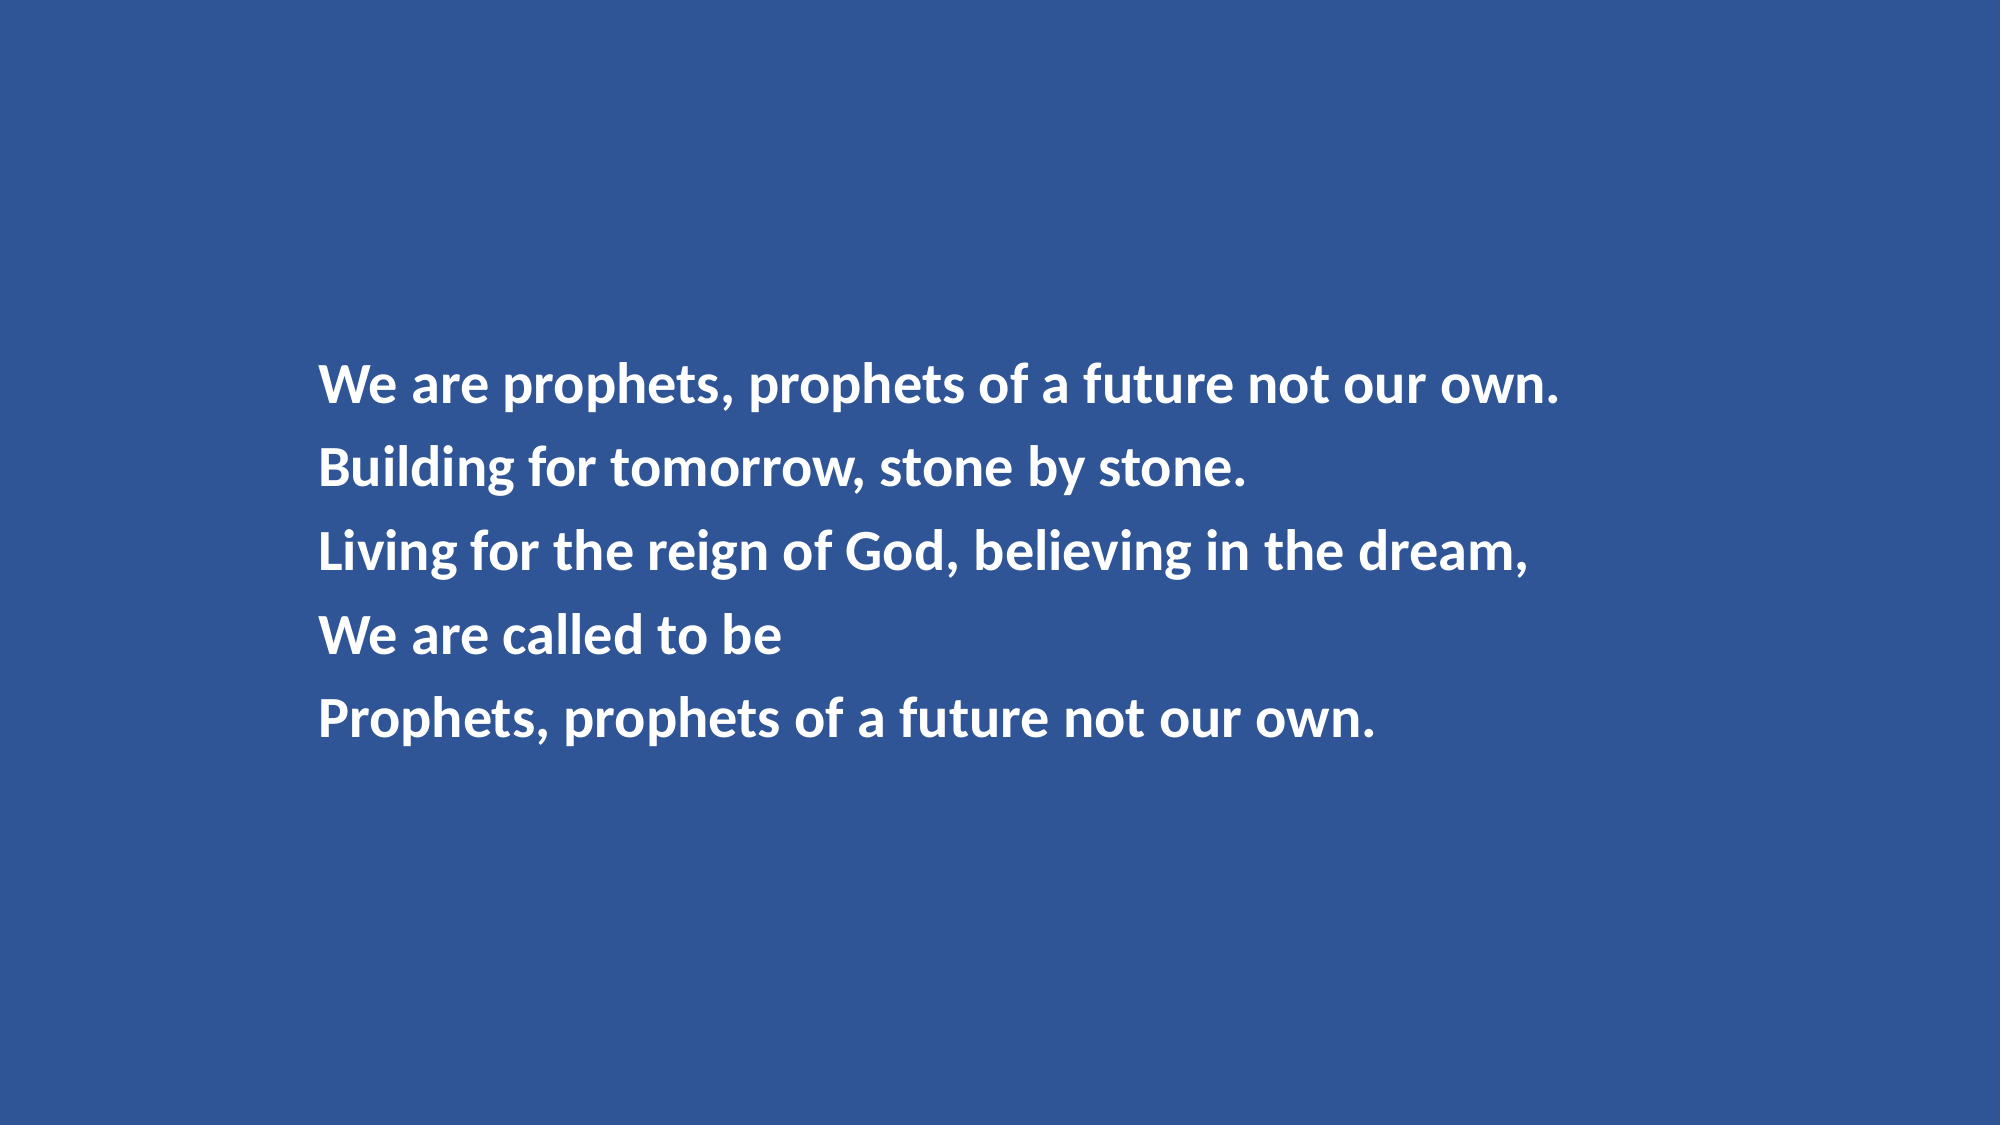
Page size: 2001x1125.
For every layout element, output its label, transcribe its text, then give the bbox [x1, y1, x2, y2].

list We are prophets, prophets of a future not our own. Building for tomorrow, stone by stone. Living for the reign of God, believing in the dream, We are called to be Prophets, prophets of a future not our own. [303, 345, 1704, 784]
